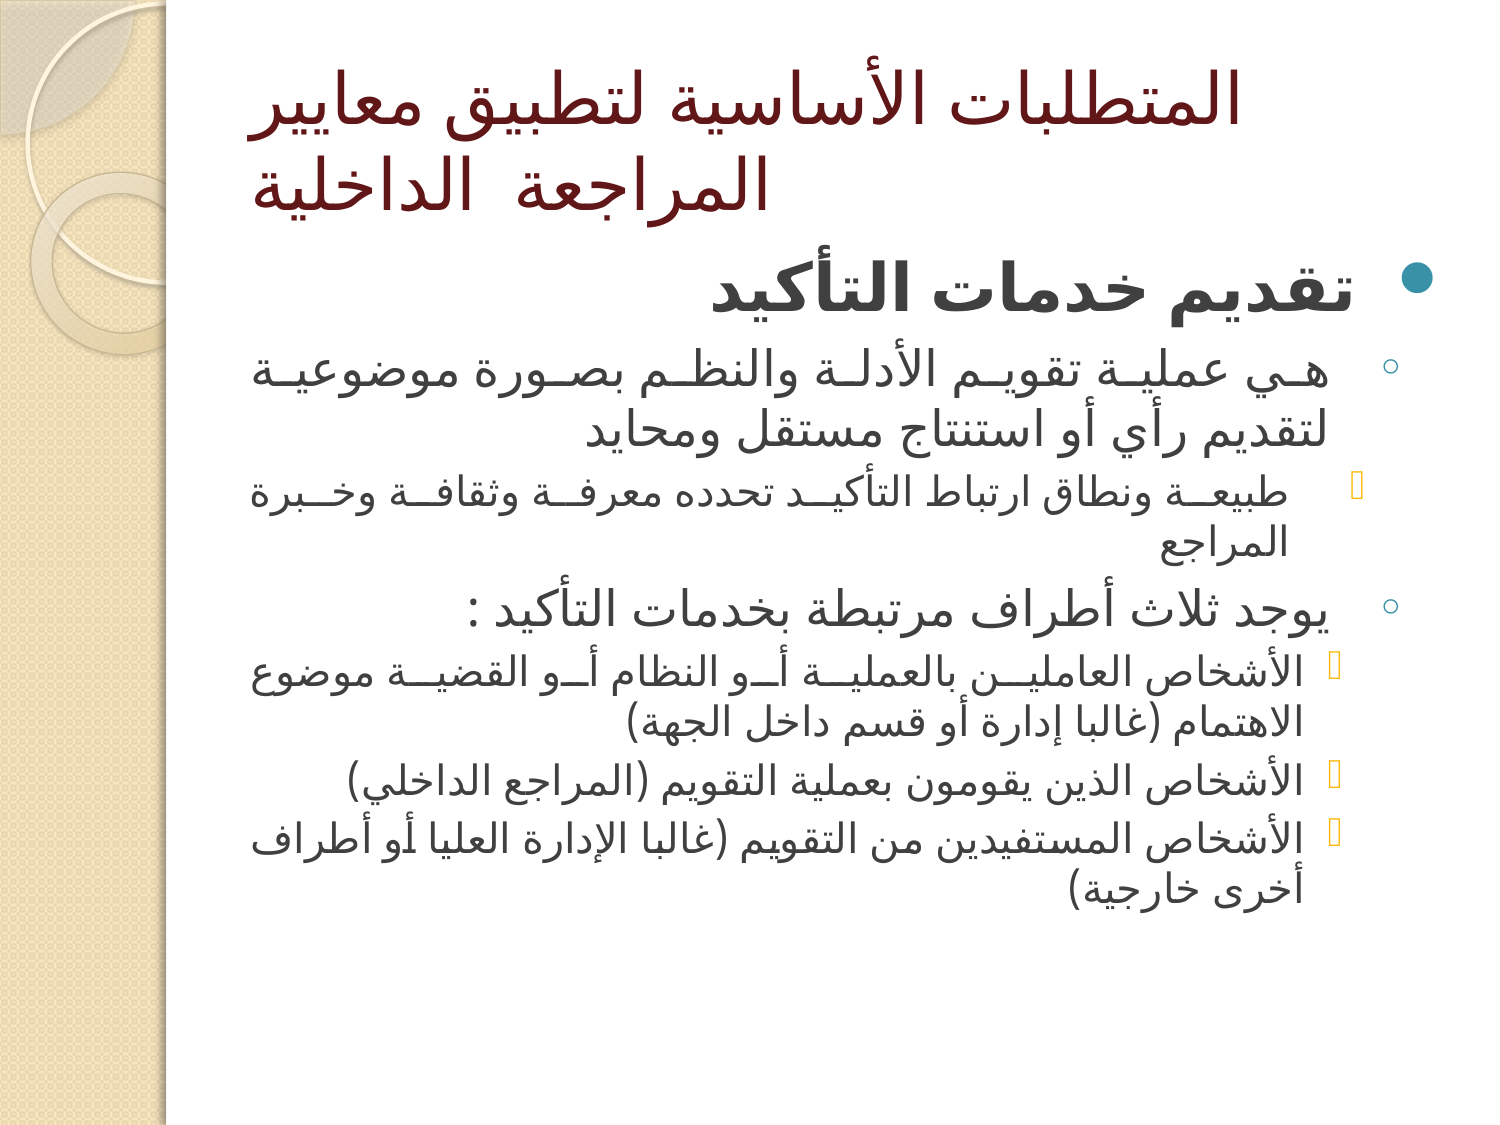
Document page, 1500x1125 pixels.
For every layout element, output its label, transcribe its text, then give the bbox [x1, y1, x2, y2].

title المتطلبات الأساسية لتطبيق معايير المراجعة الداخلية [235, 45, 1466, 233]
list تقديم خدمات التأكيد هي عملية تقويم الأدلة والنظم بصورة موضوعية لتقديم رأي أو استنتاج مستقل ومحايد طبيعة ونطاق ارتباط التأكيد تحدده معرفة وثقافة وخبرة المراجع يوجد ثلاث أطراف مرتبطة بخدمات التأكيد : الأشخاص العاملين بالعملية أو النظام أو القضية موضوع الاهتمام (غالبا إدارة أو قسم داخل الجهة) الأشخاص الذين يقومون بعملية التقويم (المراجع الداخلي) الأشخاص المستفيدين من التقويم (غالبا الإدارة العليا أو أطراف أخرى خارجية) [235, 237, 1466, 1025]
